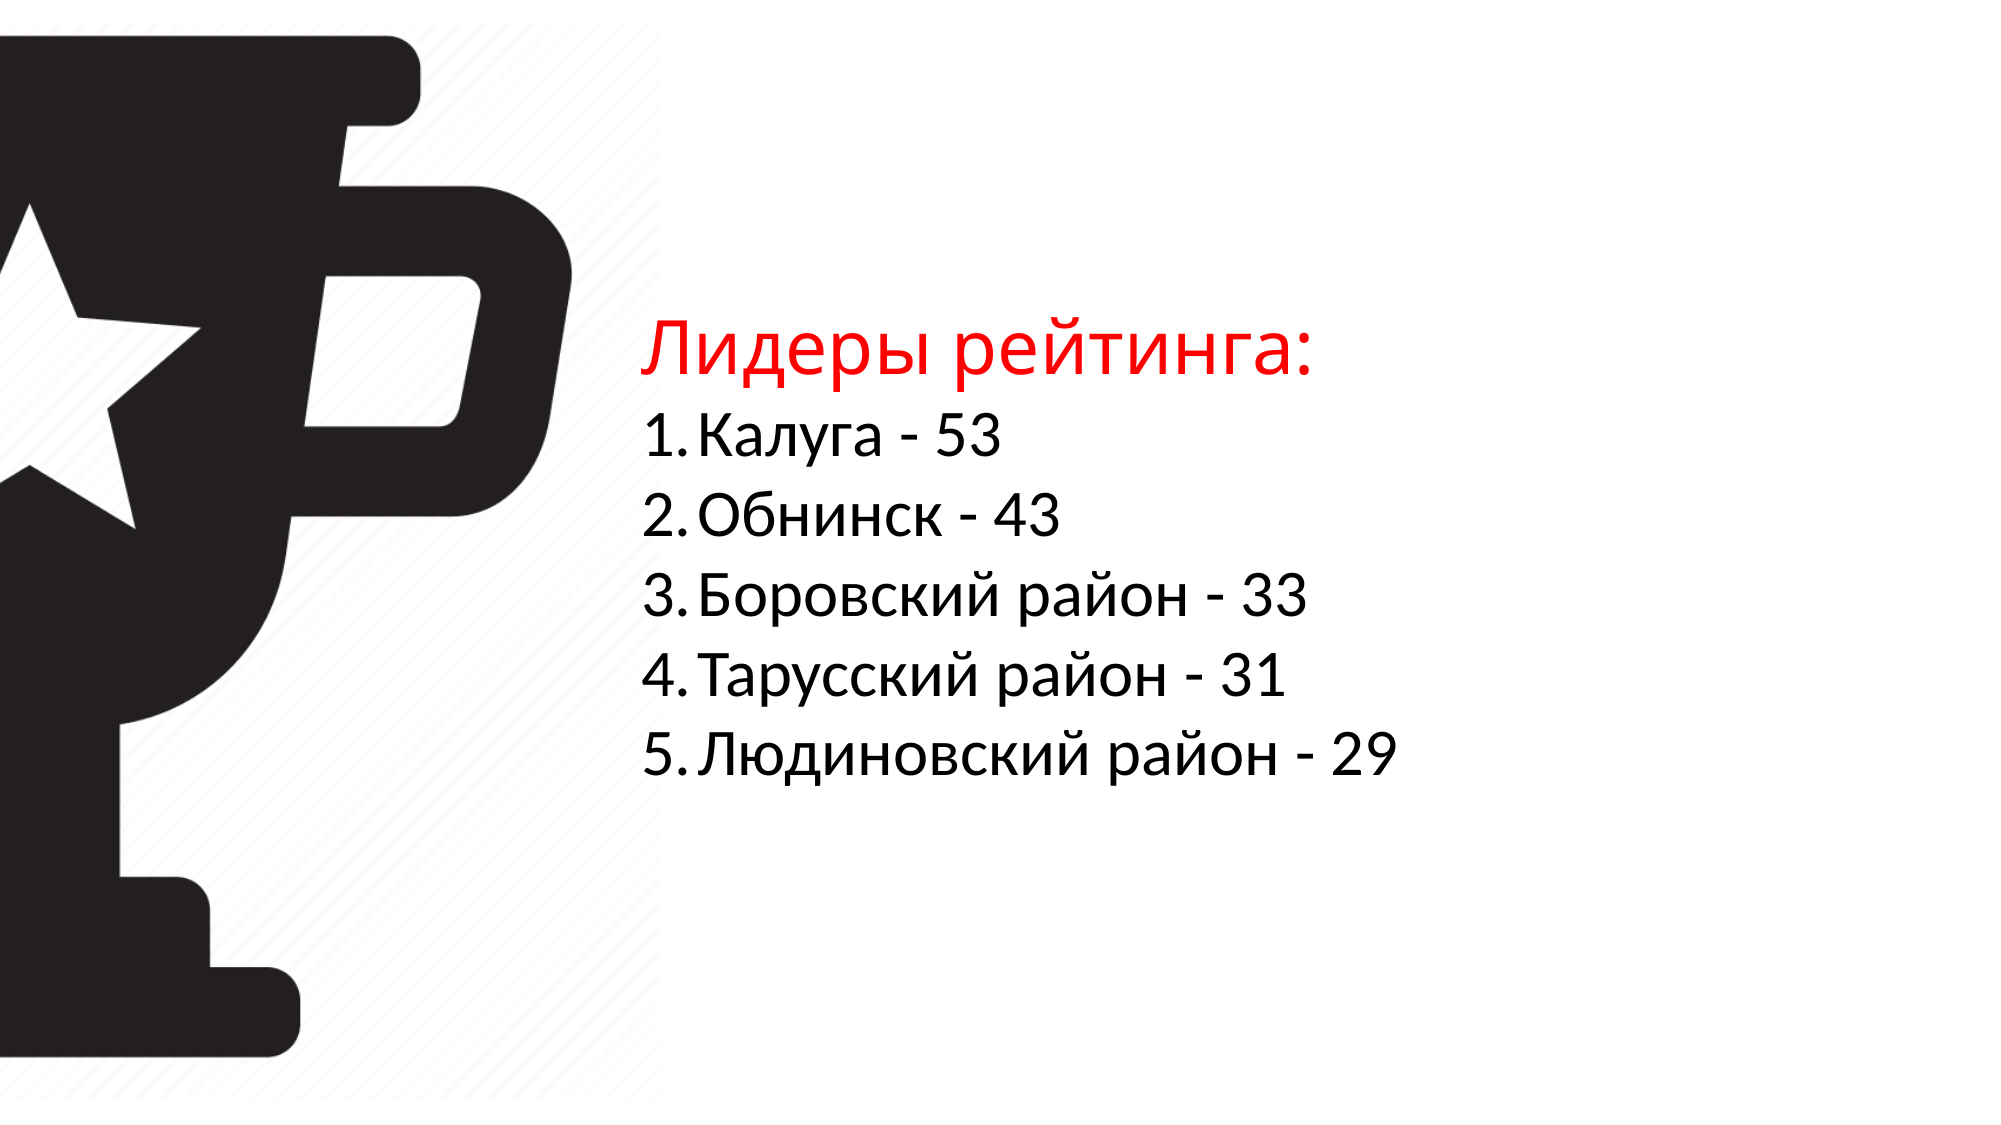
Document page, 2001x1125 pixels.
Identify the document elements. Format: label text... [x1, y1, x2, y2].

text_box Лидеры рейтинга: Калуга - 53 Обнинск - 43 Боровский район - 33 Тарусский район - 31 Людиновский район - 29 [661, 292, 1787, 797]
picture [0, 23, 661, 1100]
